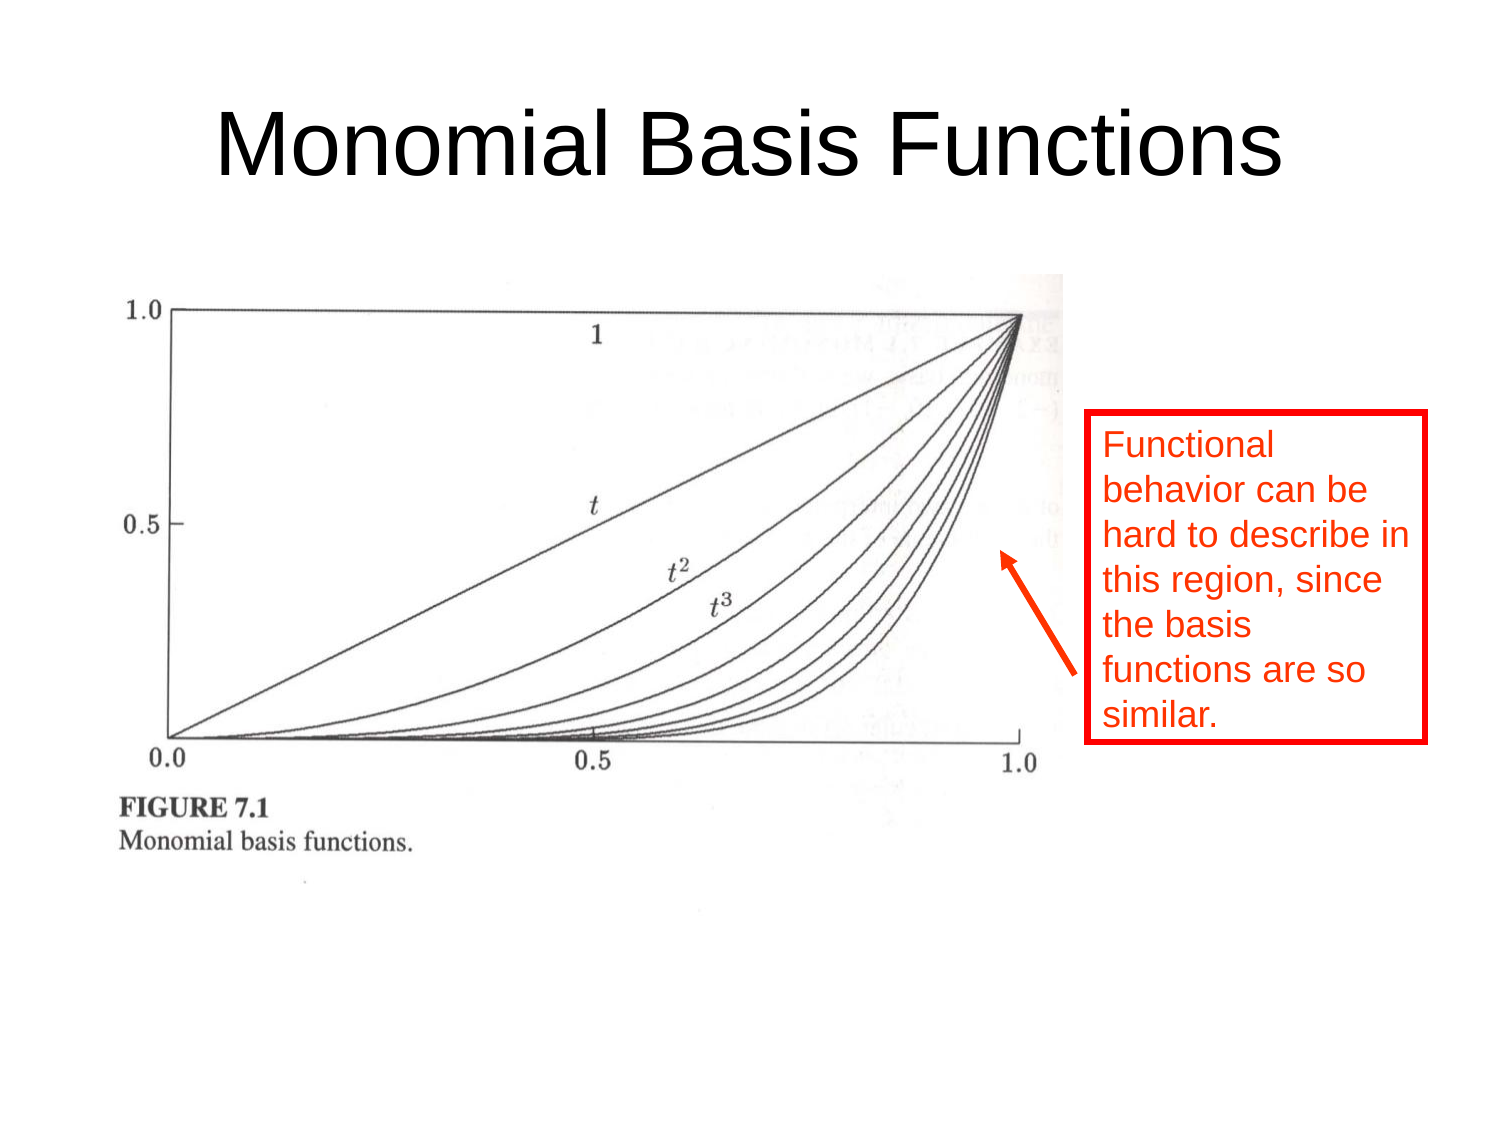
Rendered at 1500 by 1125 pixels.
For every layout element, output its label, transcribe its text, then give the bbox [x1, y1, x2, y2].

title Monomial Basis Functions [74, 44, 1426, 233]
picture [49, 274, 1063, 931]
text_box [999, 412, 1426, 914]
